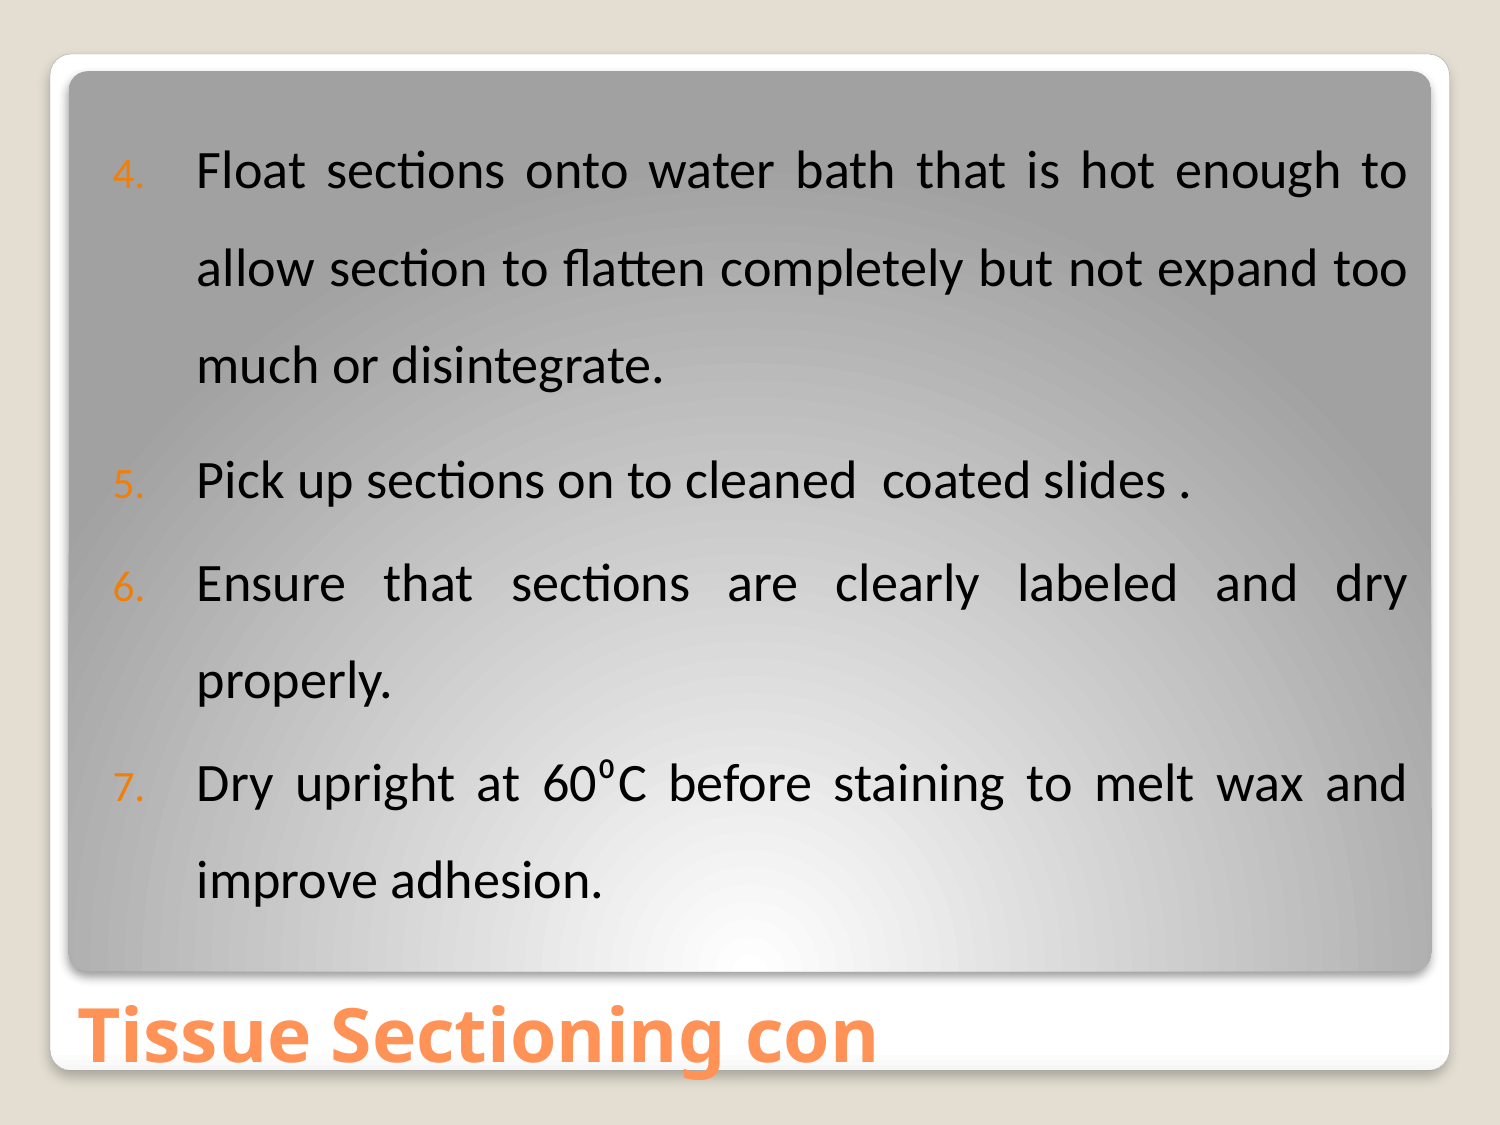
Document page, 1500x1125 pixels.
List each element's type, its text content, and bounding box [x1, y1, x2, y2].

list Float sections onto water bath that is hot enough to allow section to flatten completely but not expand too much or disintegrate. Pick up sections on to cleaned coated slides . Ensure that sections are clearly labeled and dry properly. Dry upright at 60⁰C before staining to melt wax and improve adhesion. [82, 86, 1425, 950]
title Tissue Sectioning con [62, 912, 1405, 1085]
